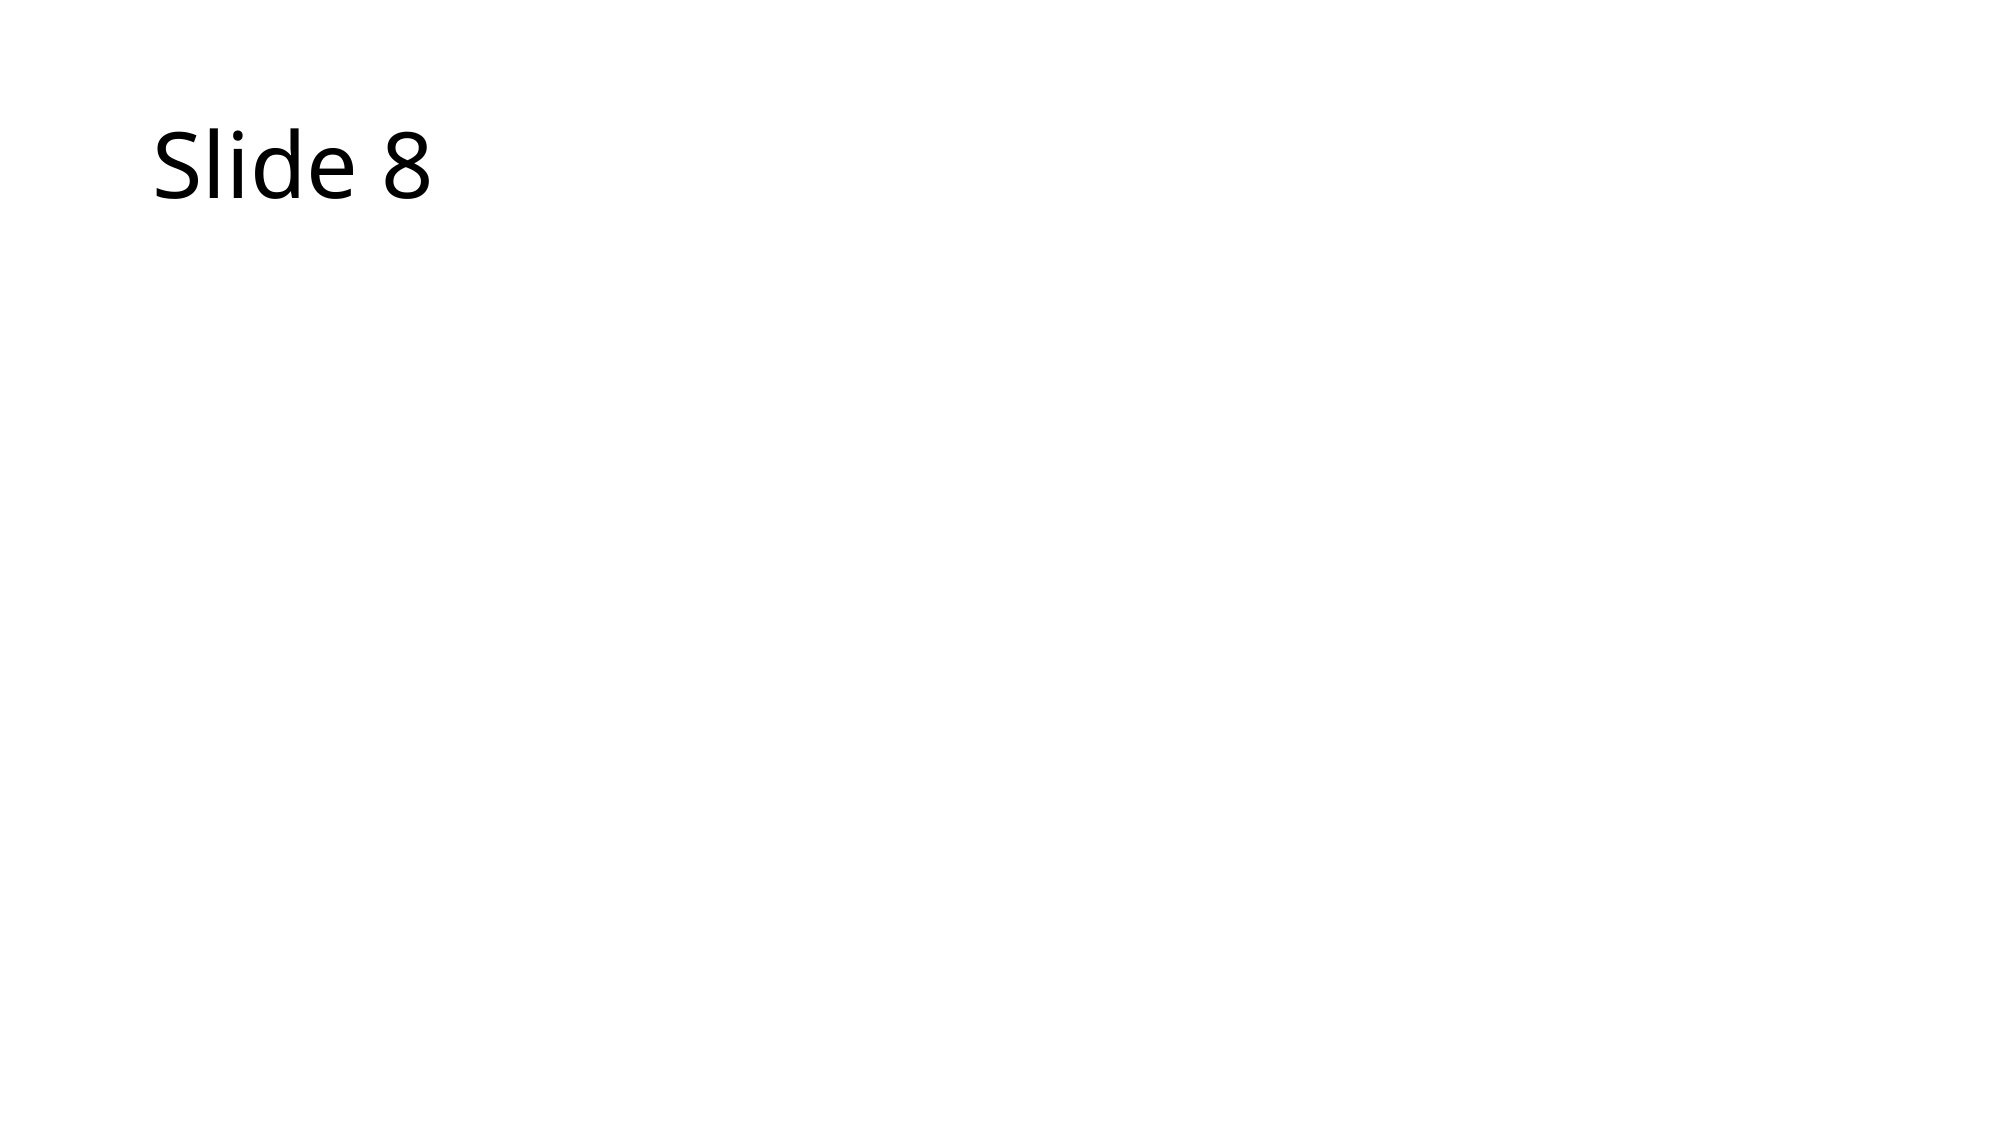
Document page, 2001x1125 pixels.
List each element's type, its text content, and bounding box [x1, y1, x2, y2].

title Slide 8 [137, 59, 1863, 278]
